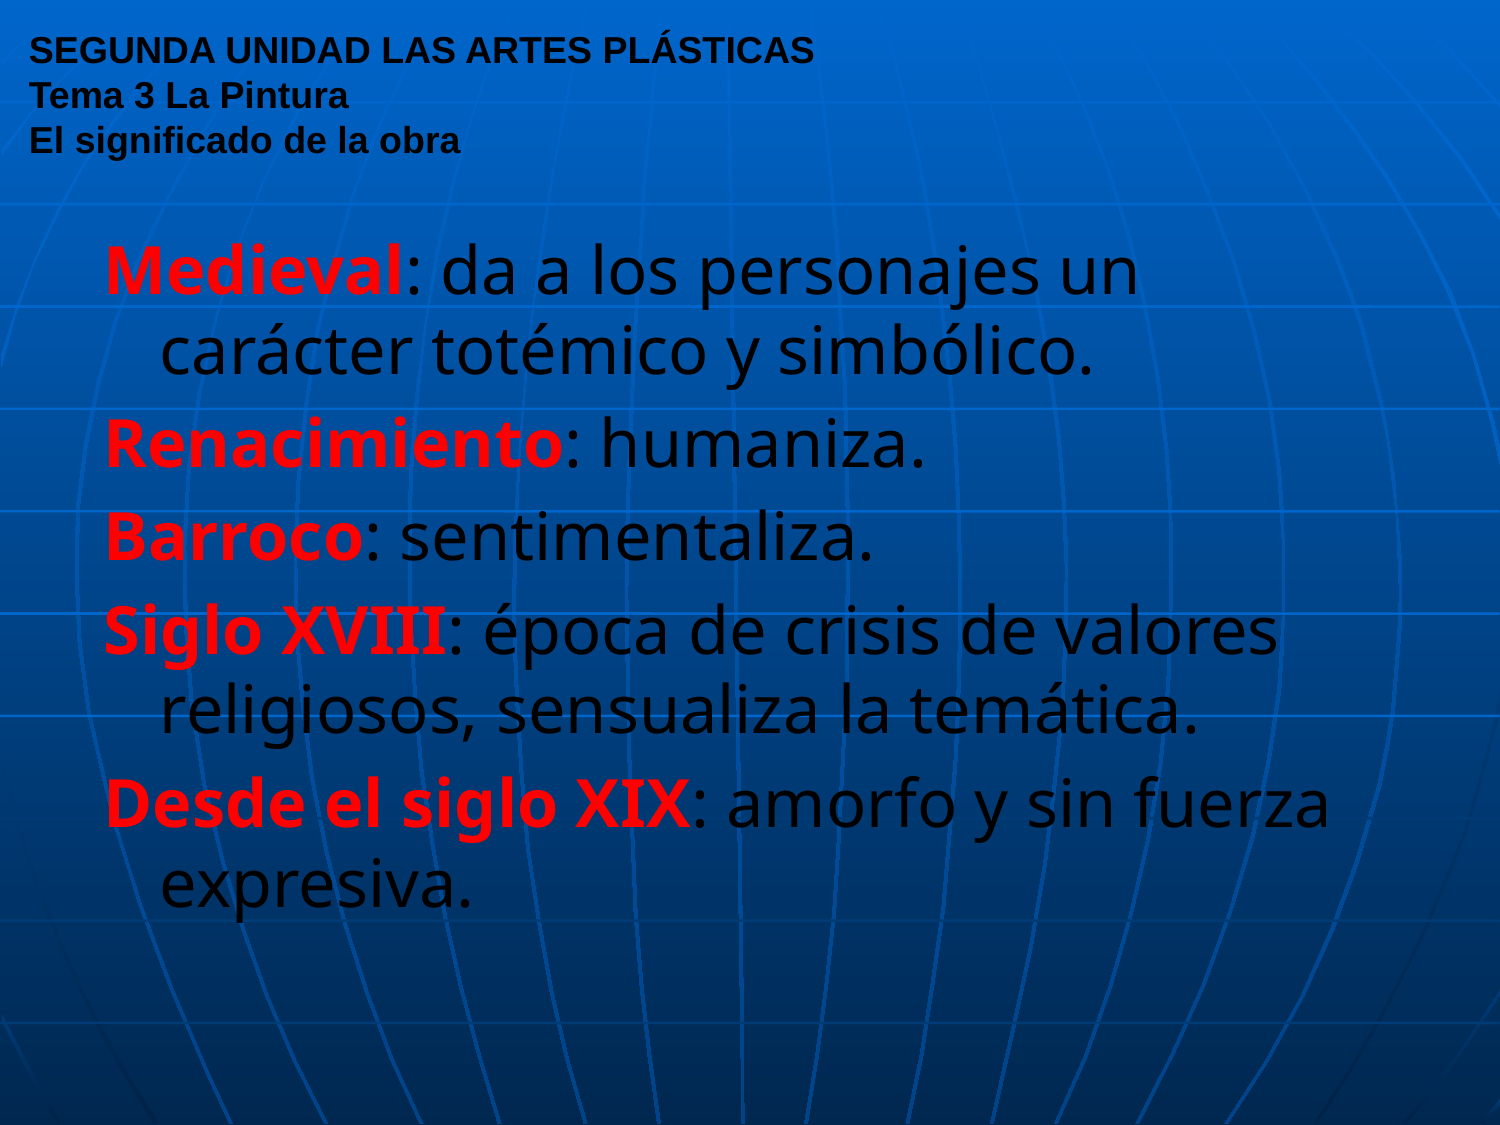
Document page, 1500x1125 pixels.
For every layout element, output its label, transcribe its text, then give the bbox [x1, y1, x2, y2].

list Medieval: da a los personajes un carácter totémico y simbólico. Renacimiento: humaniza. Barroco: sentimentaliza. Siglo XVIII: época de crisis de valores religiosos, sensualiza la temática. Desde el siglo XIX: amorfo y sin fuerza expresiva. [88, 219, 1412, 1036]
title SEGUNDA UNIDAD LAS ARTES PLÁSTICAS Tema 3 La Pintura El significado de la obra [0, 0, 845, 188]
